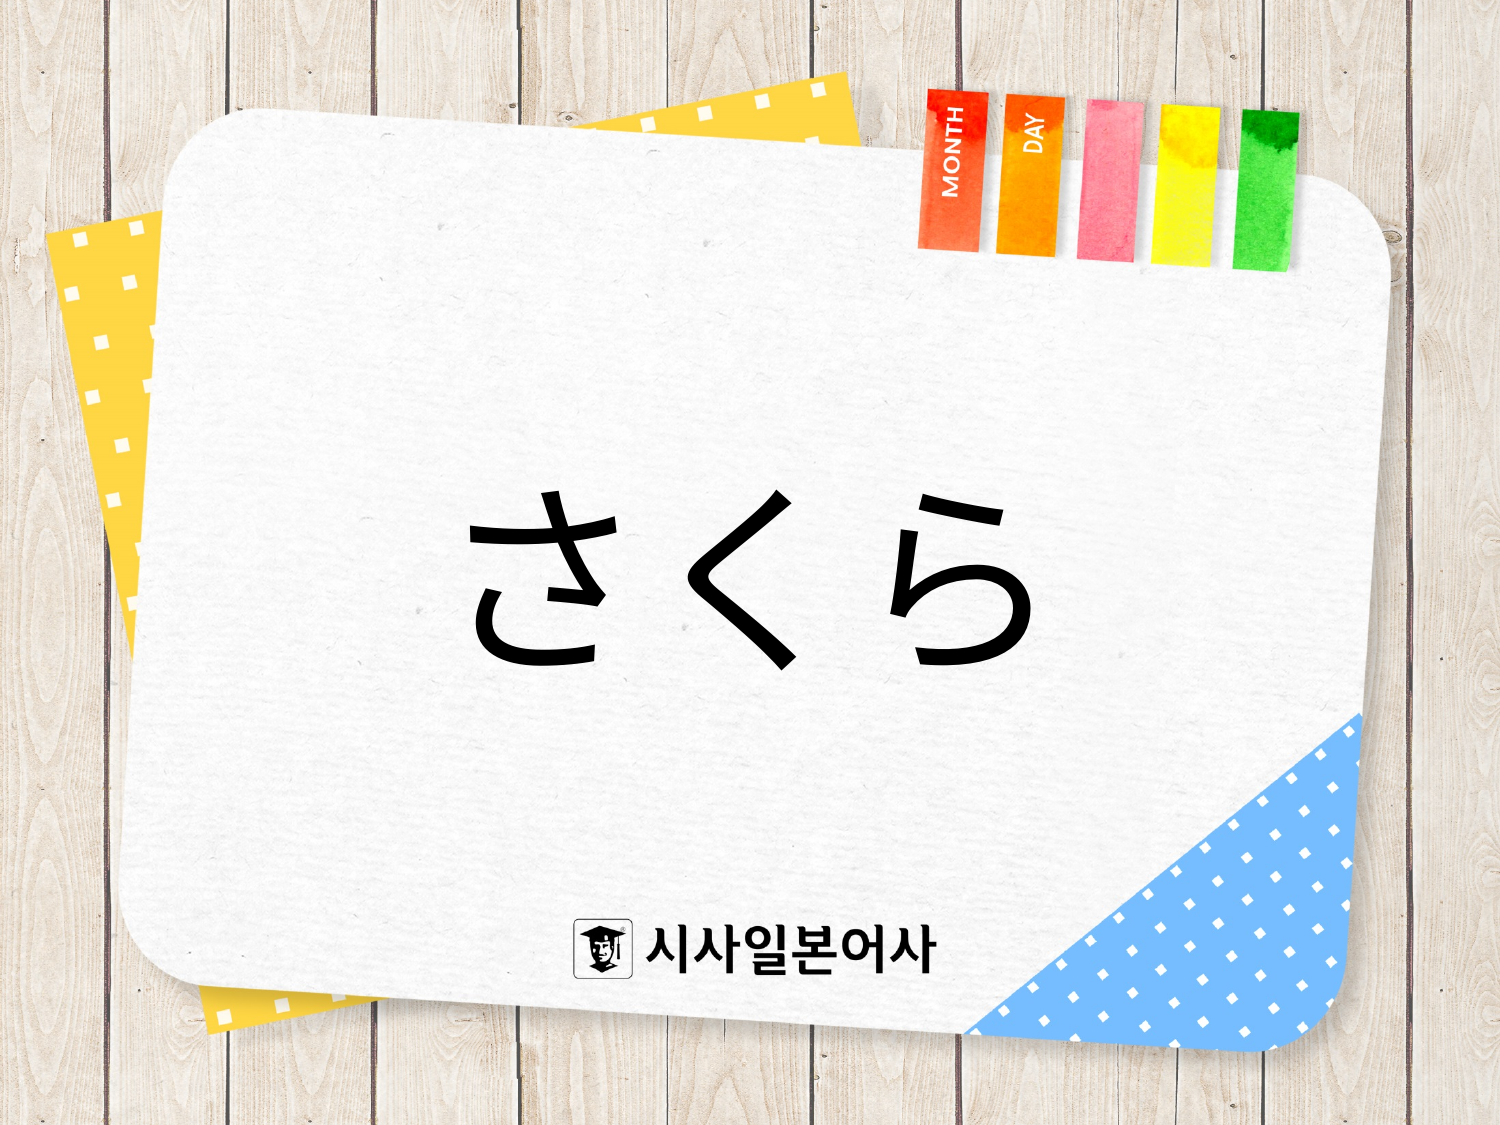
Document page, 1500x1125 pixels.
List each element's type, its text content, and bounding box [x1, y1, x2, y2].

title さくら [75, 338, 1425, 811]
picture [0, 0, 1500, 1125]
